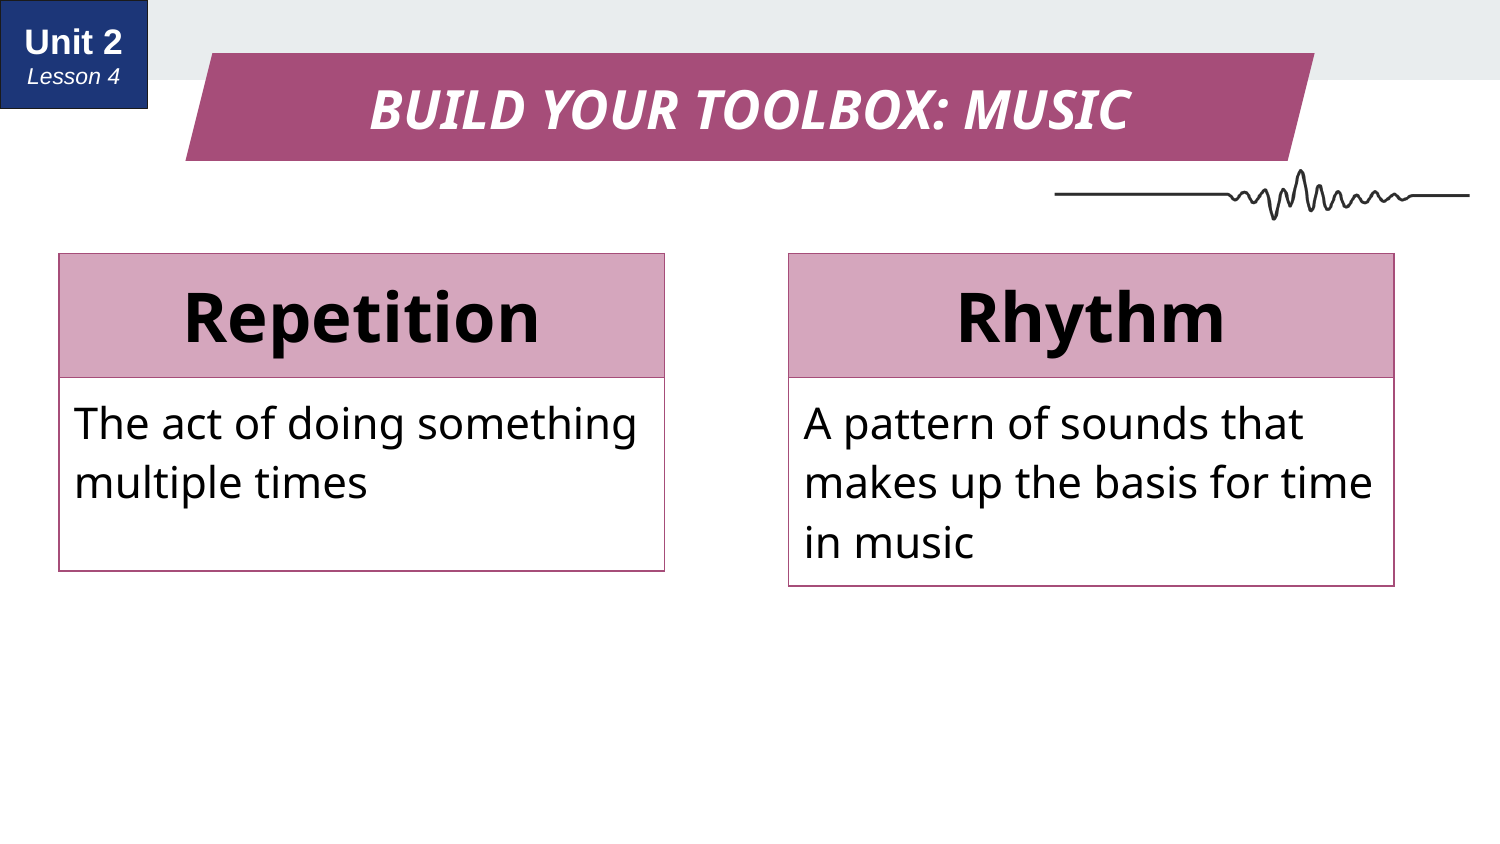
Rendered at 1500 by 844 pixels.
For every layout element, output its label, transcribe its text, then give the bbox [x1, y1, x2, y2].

text_box Unit 2 Lesson 4 [0, 0, 148, 109]
table_cell The act of doing something multiple times [60, 378, 664, 570]
title BUILD YOUR TOOLBOX: MUSIC [59, 60, 1457, 155]
table_header Rhythm [789, 254, 1393, 377]
text_box [185, 155, 1290, 161]
picture [1054, 160, 1470, 224]
table_header Repetition [60, 254, 664, 377]
text_box [210, 53, 1315, 60]
table_cell A pattern of sounds that makes up the basis for time in music [789, 378, 1393, 585]
